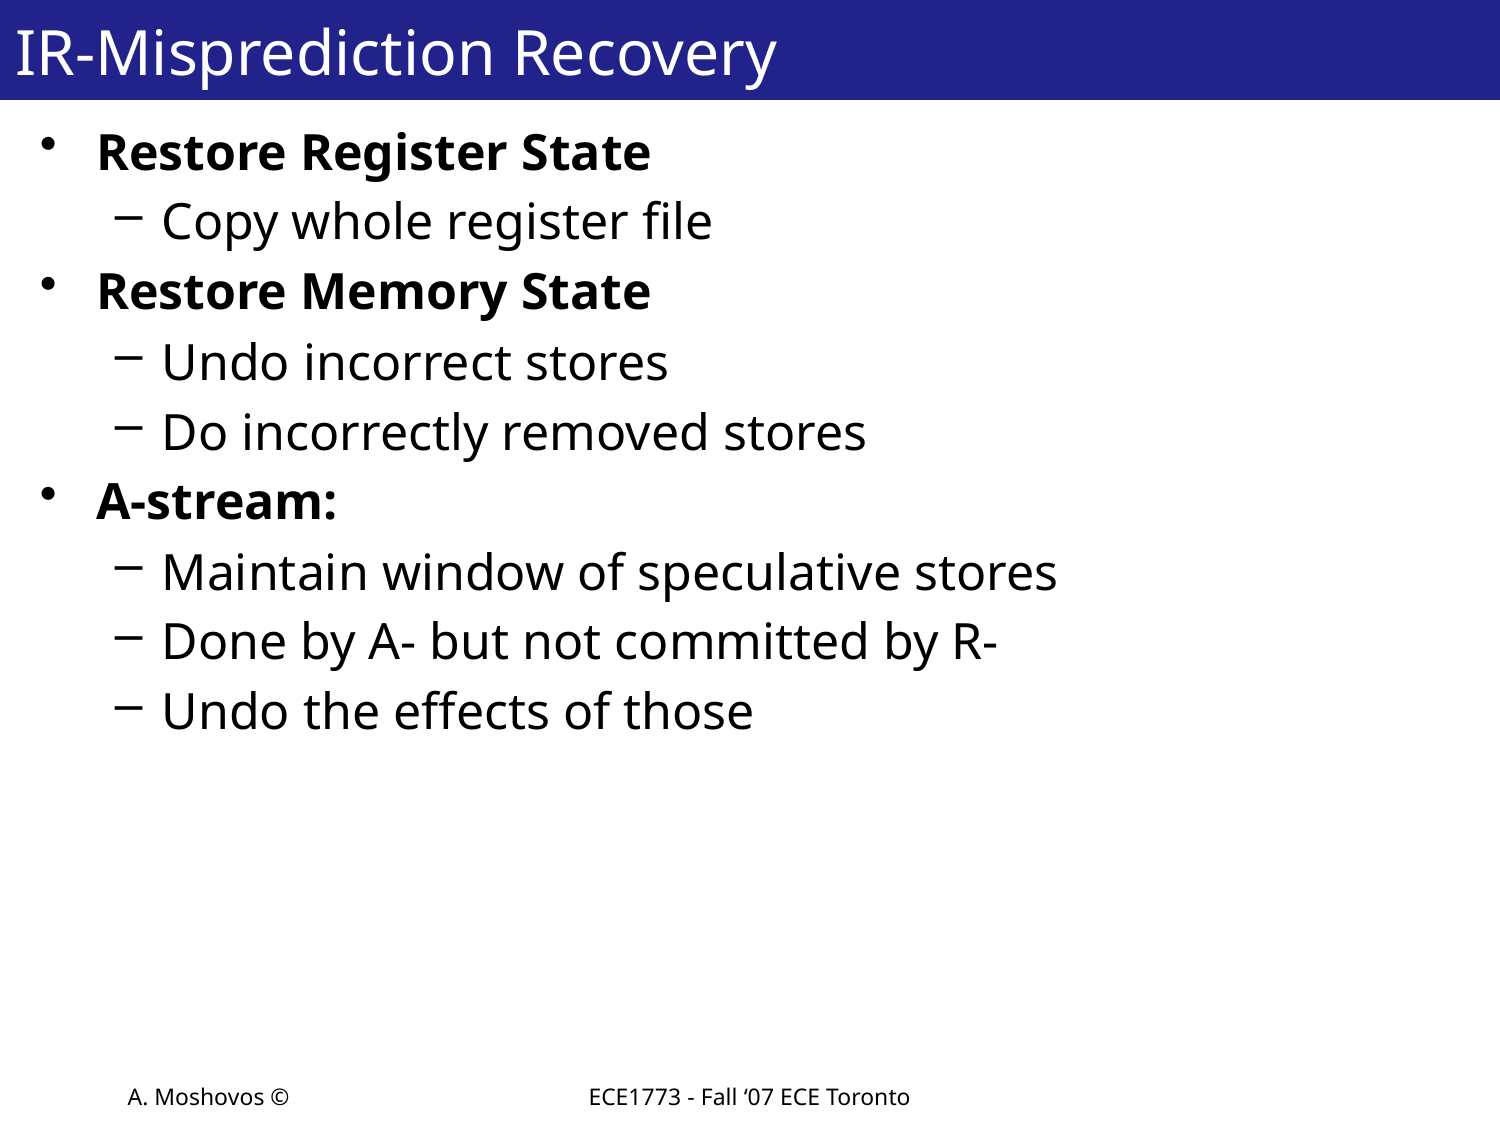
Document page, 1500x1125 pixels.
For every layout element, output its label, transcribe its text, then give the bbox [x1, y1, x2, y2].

slide_number A. Moshovos © [112, 1074, 426, 1125]
title IR-Misprediction Recovery [0, 0, 1500, 101]
footer ECE1773 - Fall ‘07 ECE Toronto [487, 1074, 1013, 1125]
list Restore Register State Copy whole register file Restore Memory State Undo incorrect stores Do incorrectly removed stores A-stream: Maintain window of speculative stores Done by A- but not committed by R- Undo the effects of those [24, 112, 1476, 1076]
